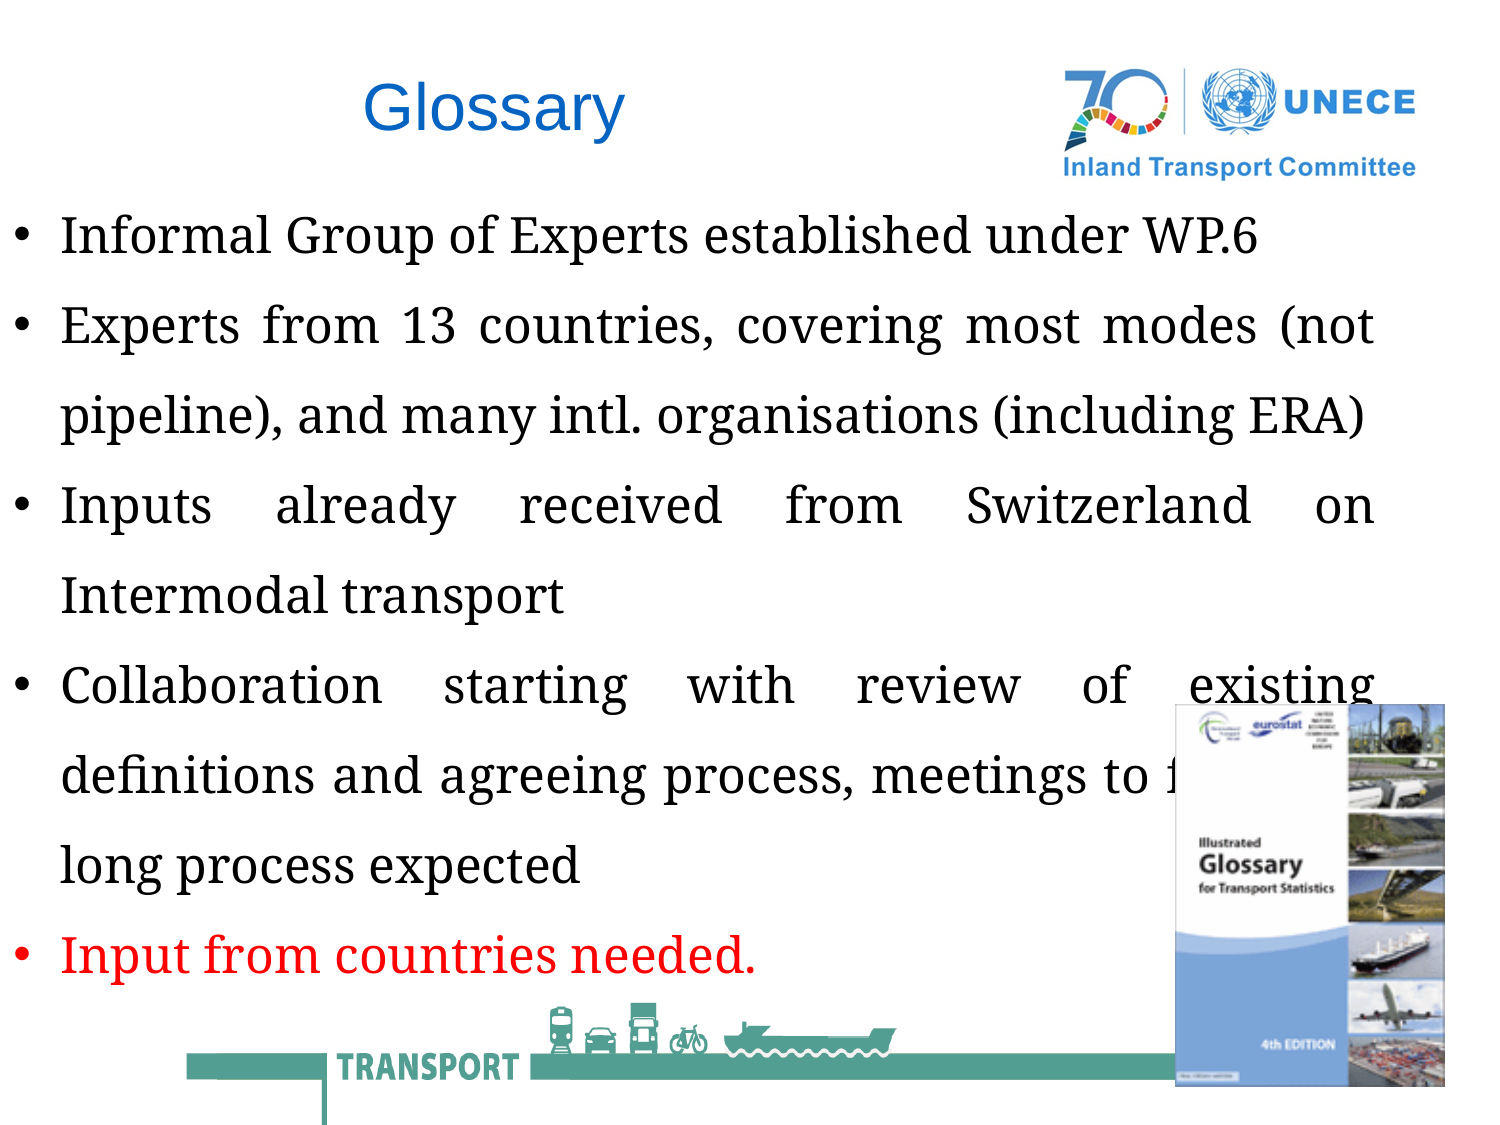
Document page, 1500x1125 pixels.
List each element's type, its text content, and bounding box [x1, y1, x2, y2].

text_box Glossary revision process [491, 59, 1466, 166]
picture [1056, 65, 1422, 182]
text_box Informal Group of Experts established under WP.6 Experts from 13 countries, covering most modes (not pipeline), and many intl. organisations (including ERA) Inputs already received from Switzerland on Intermodal transport Collaboration starting with review of existing definitions and agreeing process, meetings to follow; a long process expected Input from countries needed. [0, 165, 1391, 991]
text_box Glossary [0, 65, 1056, 137]
picture [186, 704, 1445, 1125]
